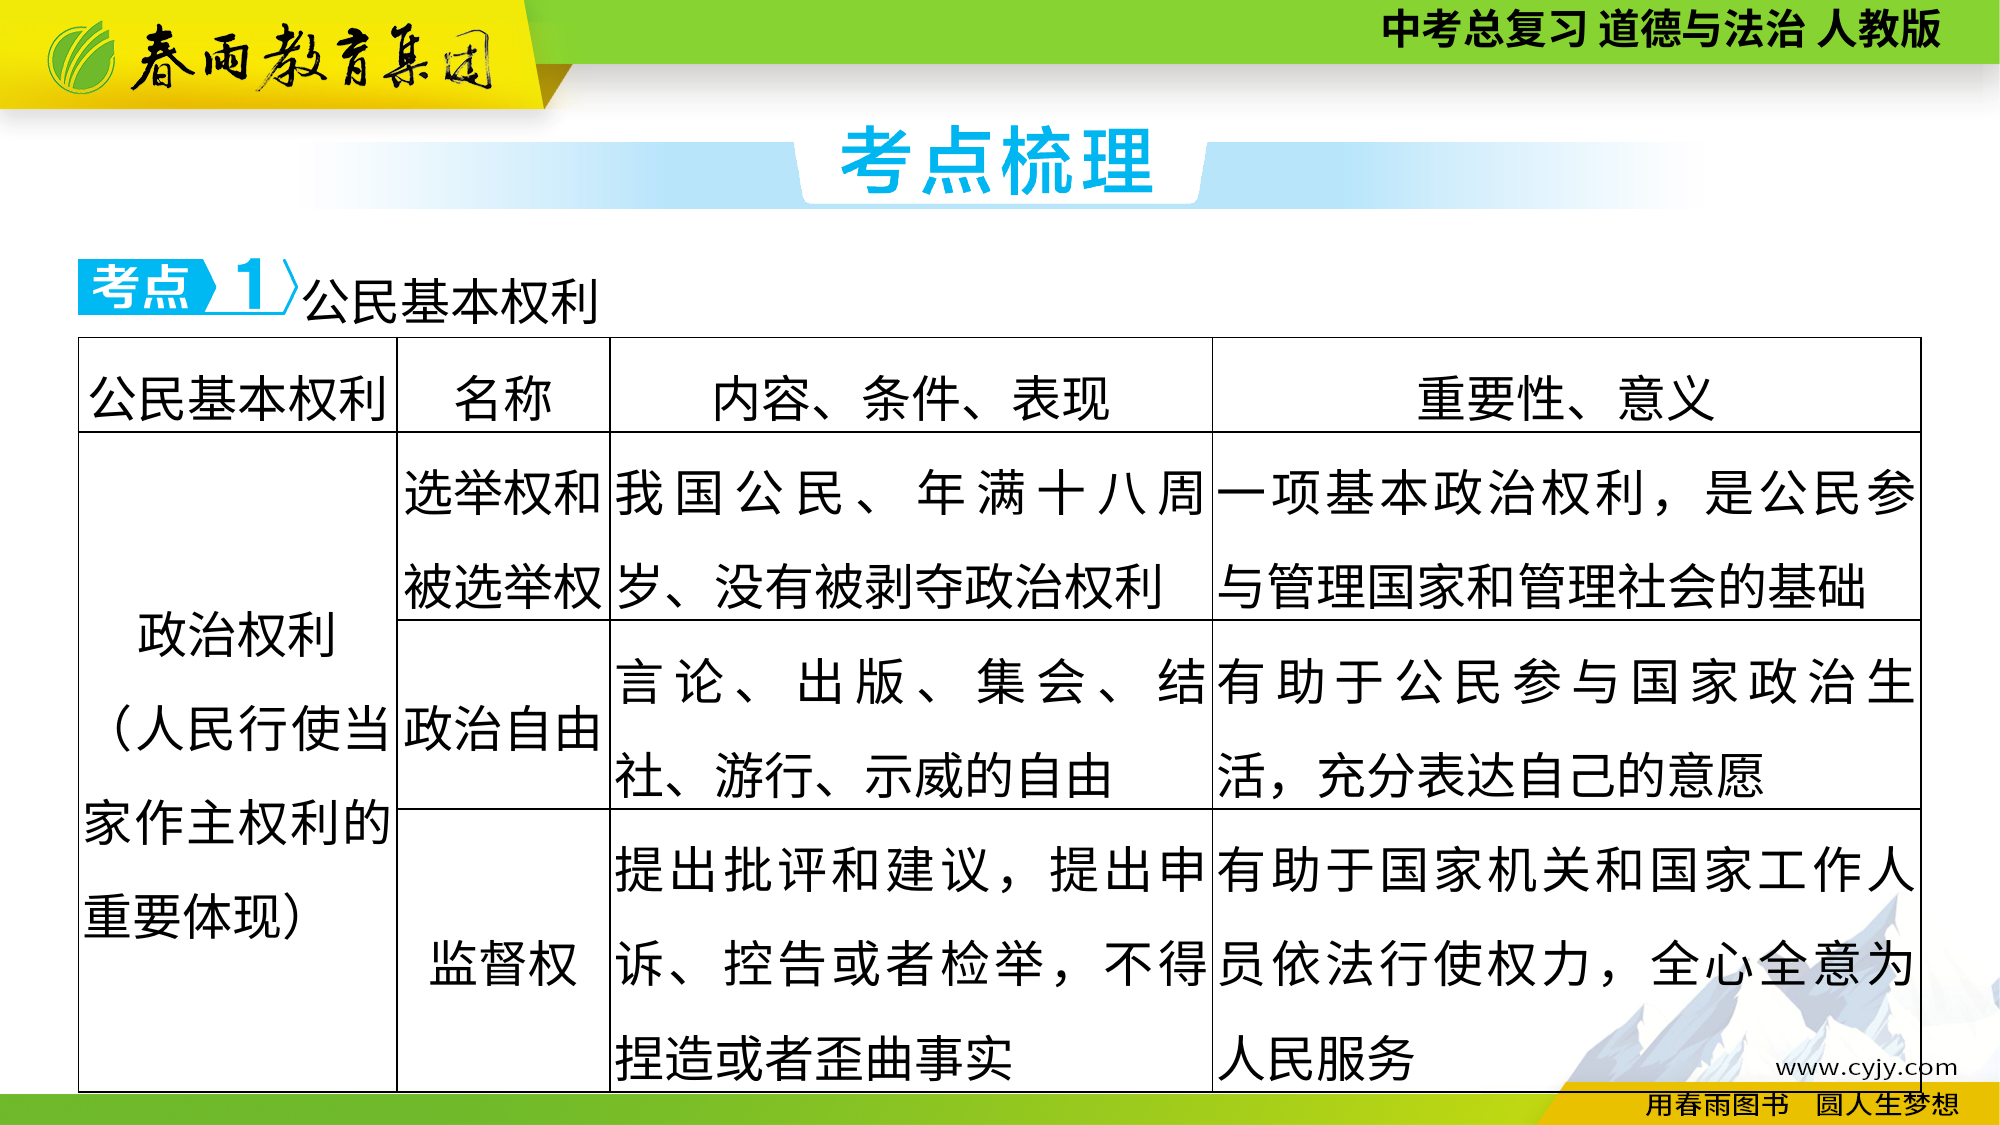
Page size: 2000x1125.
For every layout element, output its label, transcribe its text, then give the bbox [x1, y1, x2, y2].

table_cell 政治权利 （人民行使当家作主权利的重要体现） [79, 433, 396, 1091]
table_cell 有助于国家机关和国家工作人员依法行使权力，全心全意为人民服务 [1213, 810, 1920, 1091]
table_cell 监督权 [398, 810, 609, 1091]
table_cell 提出批评和建议，提出申诉、控告或者检举，不得捏造或者歪曲事实 [611, 810, 1212, 1091]
table_header 重要性、意义 [1213, 338, 1920, 431]
table_cell 政治自由 [398, 621, 609, 808]
table_cell 有助于公民参与国家政治生活，充分表达自己的意愿 [1213, 621, 1920, 808]
table_header 内容、条件、表现 [611, 338, 1212, 431]
table_cell 一项基本政治权利，是公民参与管理国家和管理社会的基础 [1213, 433, 1920, 619]
table_cell 选举权和 被选举权 [398, 433, 609, 619]
list 公民基本权利 [59, 233, 1944, 328]
picture [0, 0, 2000, 1125]
table_header 名称 [398, 338, 609, 431]
table_header 公民基本权利 [79, 338, 396, 431]
table_cell 言论、出版、集会、结社、游行、示威的自由 [611, 621, 1212, 808]
table_cell 我国公民、年满十八周岁、没有被剥夺政治权利 [611, 433, 1212, 619]
